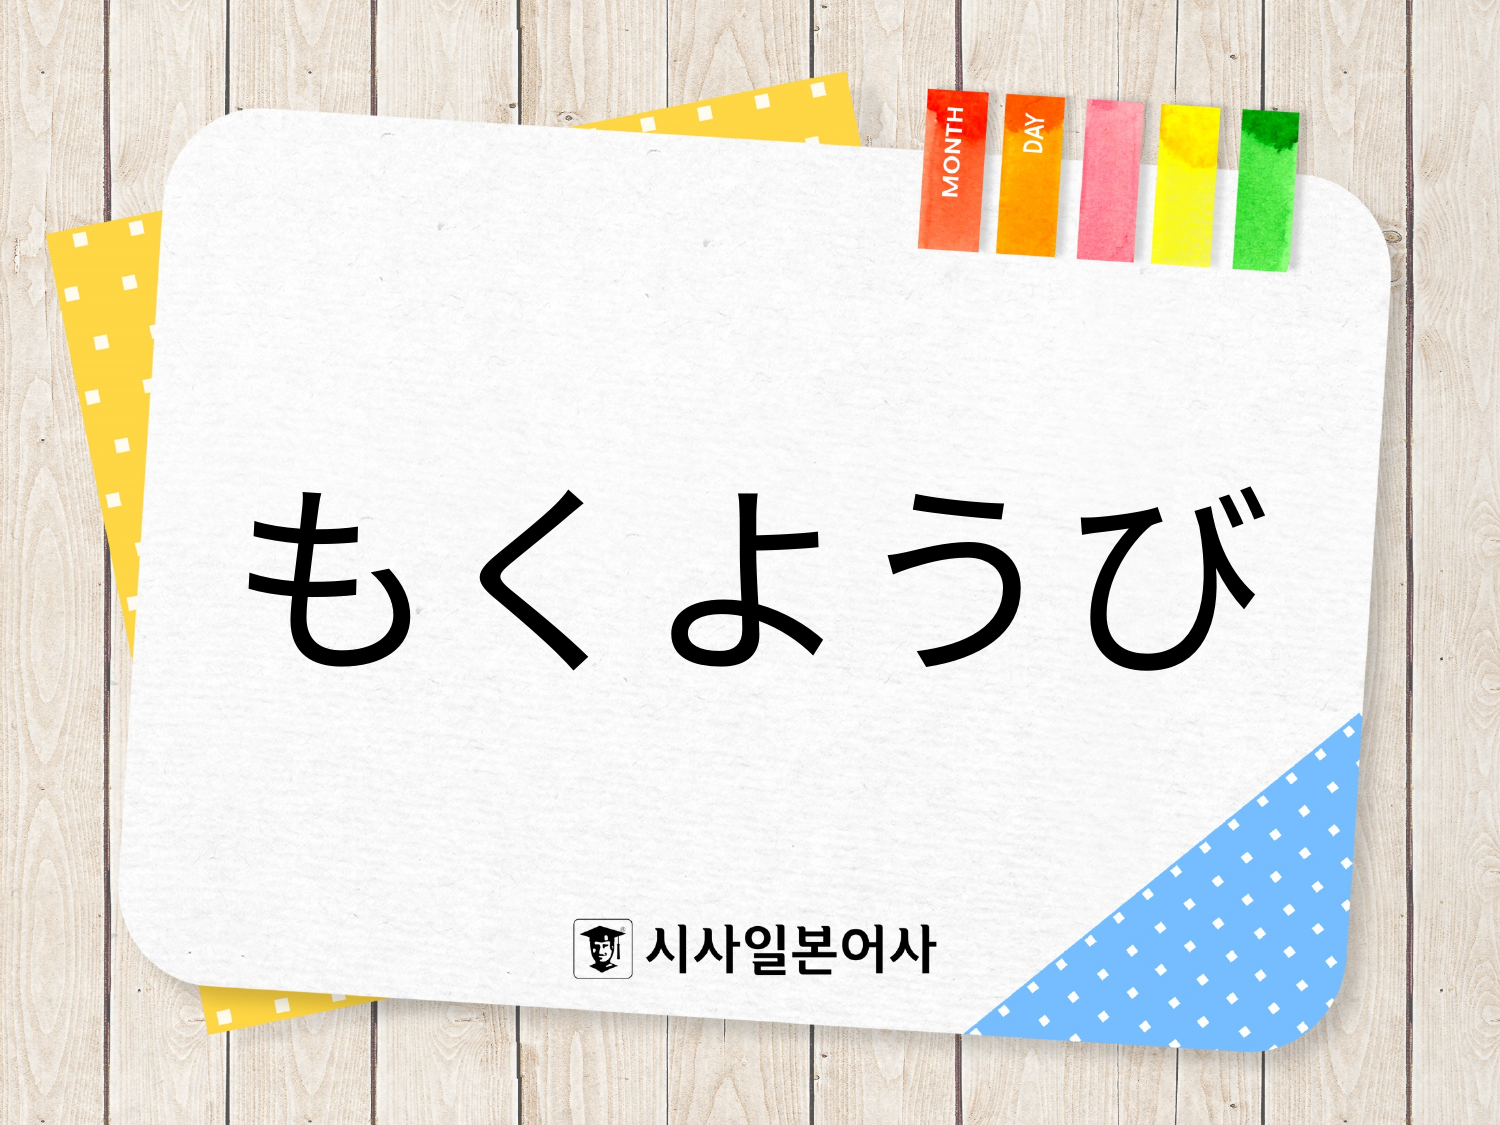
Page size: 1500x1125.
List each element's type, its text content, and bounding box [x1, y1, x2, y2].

picture [0, 0, 1500, 1125]
title もくようび [75, 338, 1425, 811]
